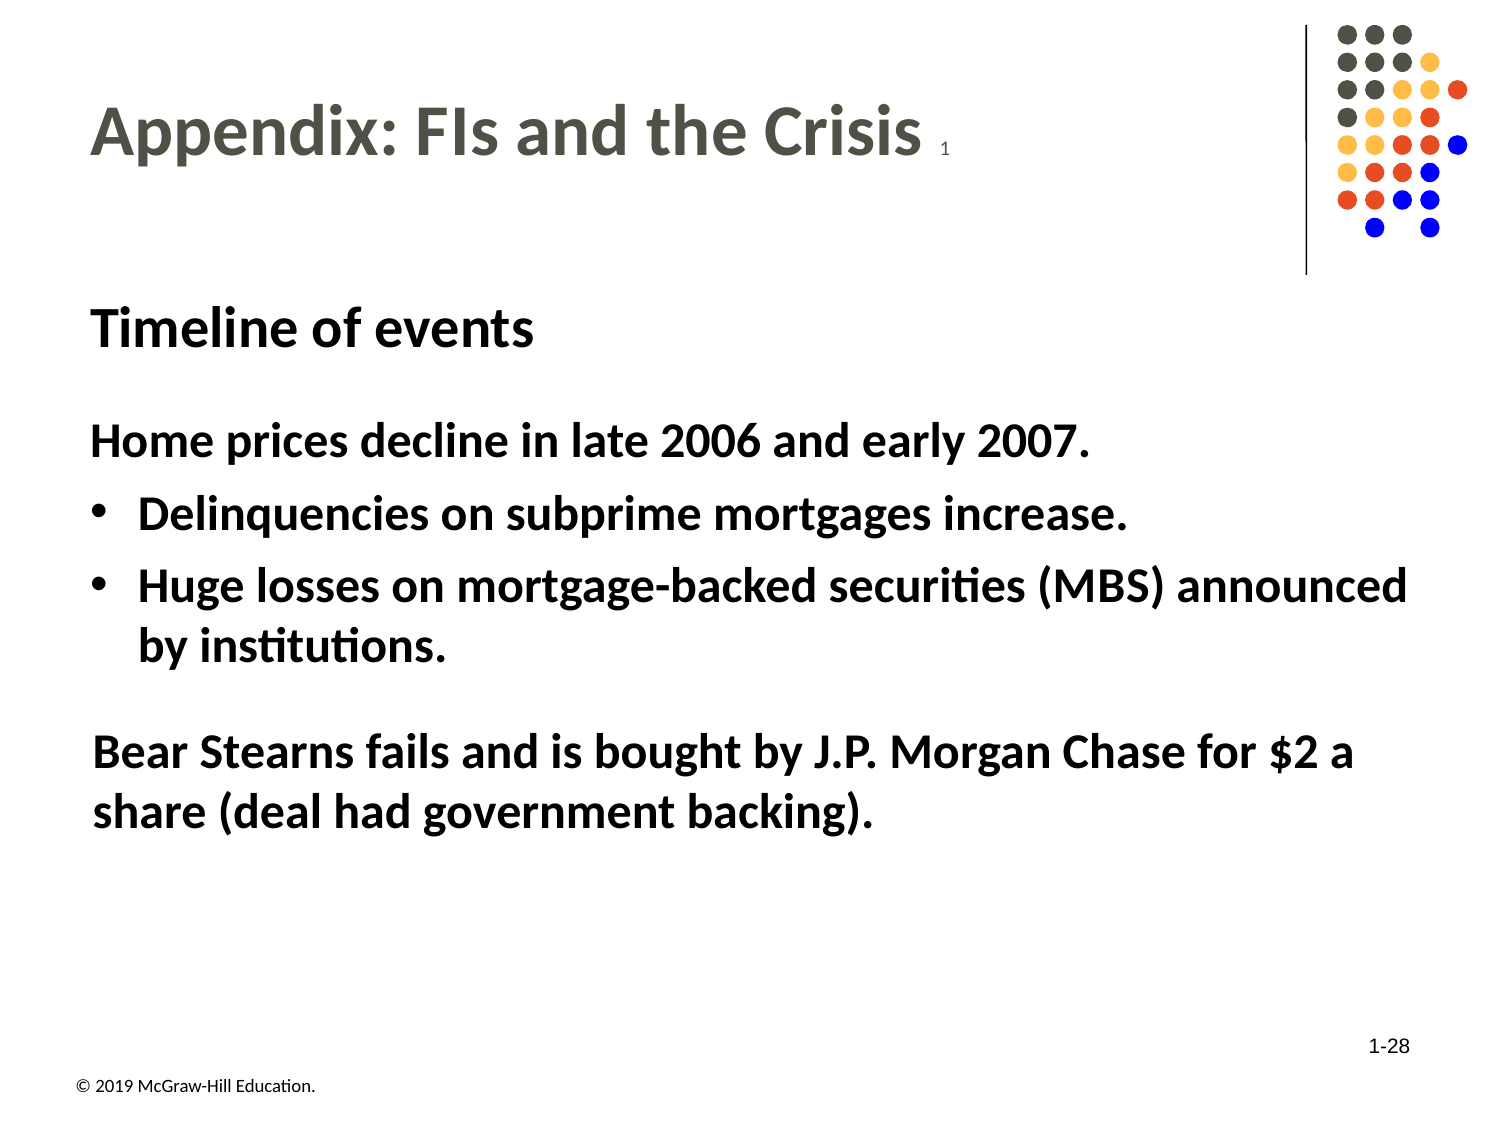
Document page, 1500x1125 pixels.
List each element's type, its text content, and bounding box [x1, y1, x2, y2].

list Timeline of events [75, 282, 636, 373]
list Bear Stearns fails and is bought by J.P. Morgan Chase for $2 a share (deal had government backing). [77, 710, 1428, 852]
list Home prices decline in late 2006 and early 2007. Delinquencies on subprime mortgages increase. Huge losses on mortgage-backed securities (M B S) announced by institutions. [75, 400, 1425, 668]
slide_number 1-28 [1074, 1025, 1425, 1100]
title Appendix: F I s and the Crisis 1 [75, 60, 1266, 193]
